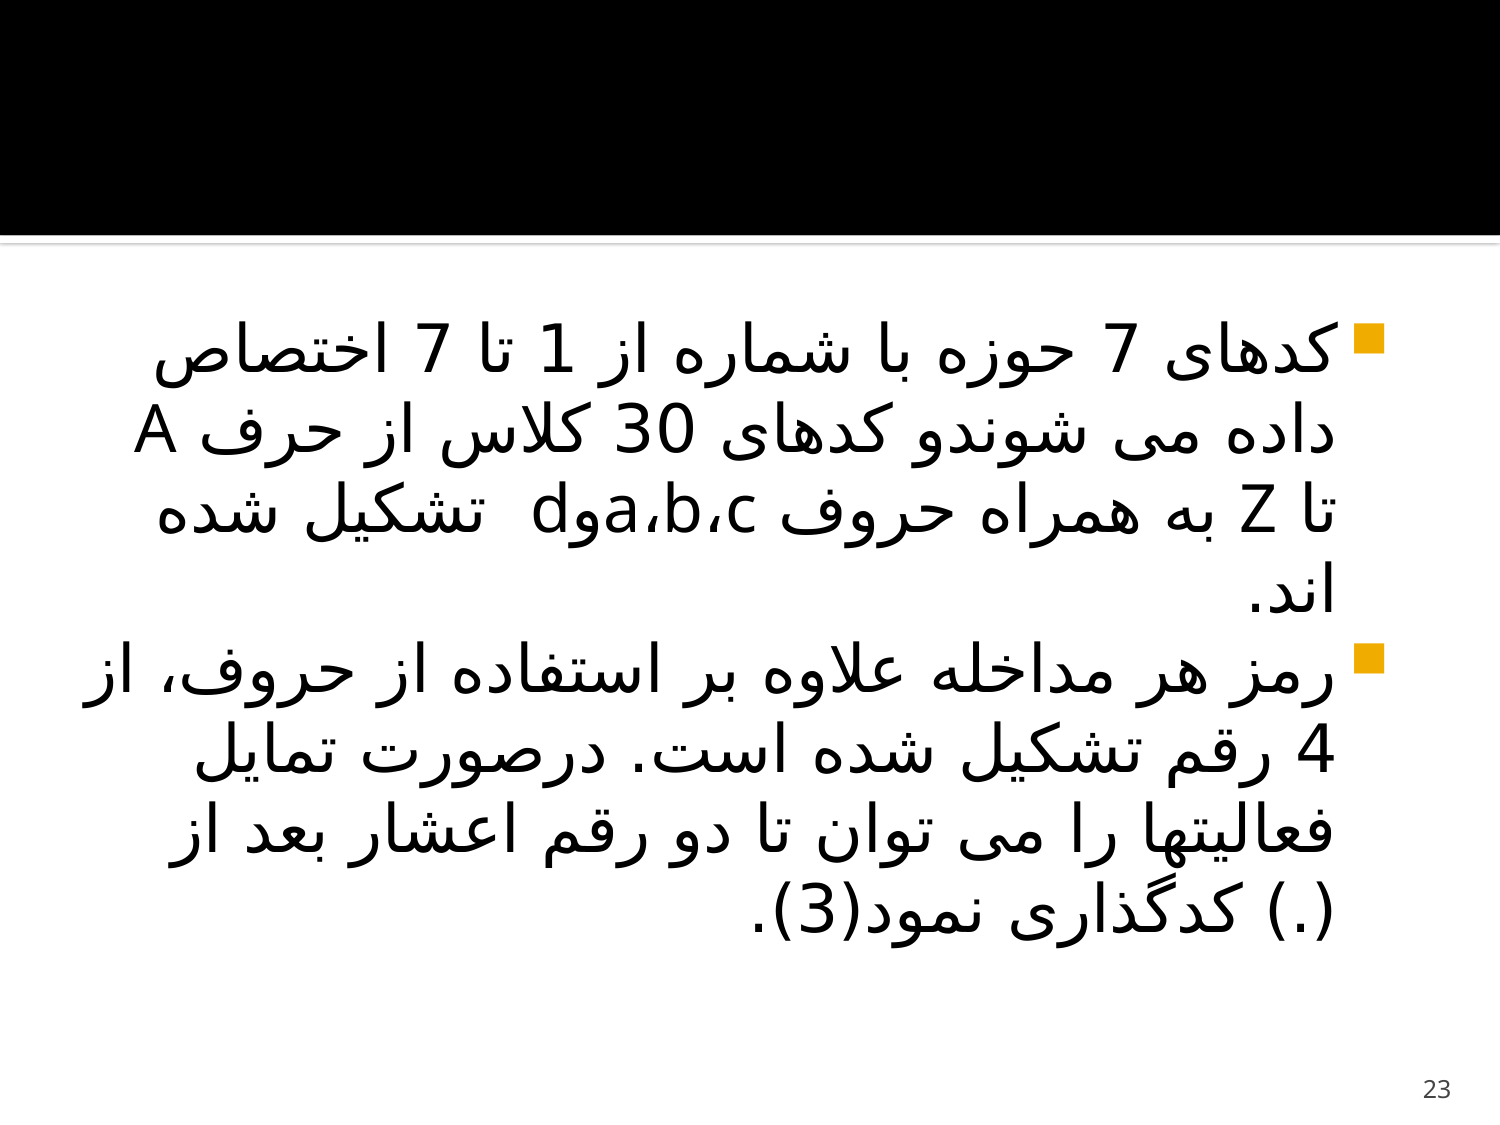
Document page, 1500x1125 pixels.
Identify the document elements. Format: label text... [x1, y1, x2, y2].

slide_number 23 [1345, 1062, 1467, 1108]
list کدهای 7 حوزه با شماره از 1 تا 7 اختصاص داده می شوندو کدهای 30 کلاس از حرف A تا Z به همراه حروف a،b،cوd تشکیل شده اند. رمز هر مداخله علاوه بر استفاده از حروف، از 4 رقم تشکیل شده است. درصورت تمایل فعالیتها را می توان تا دو رقم اعشار بعد از (.) کدگذاری نمود(3). [75, 291, 1425, 1050]
